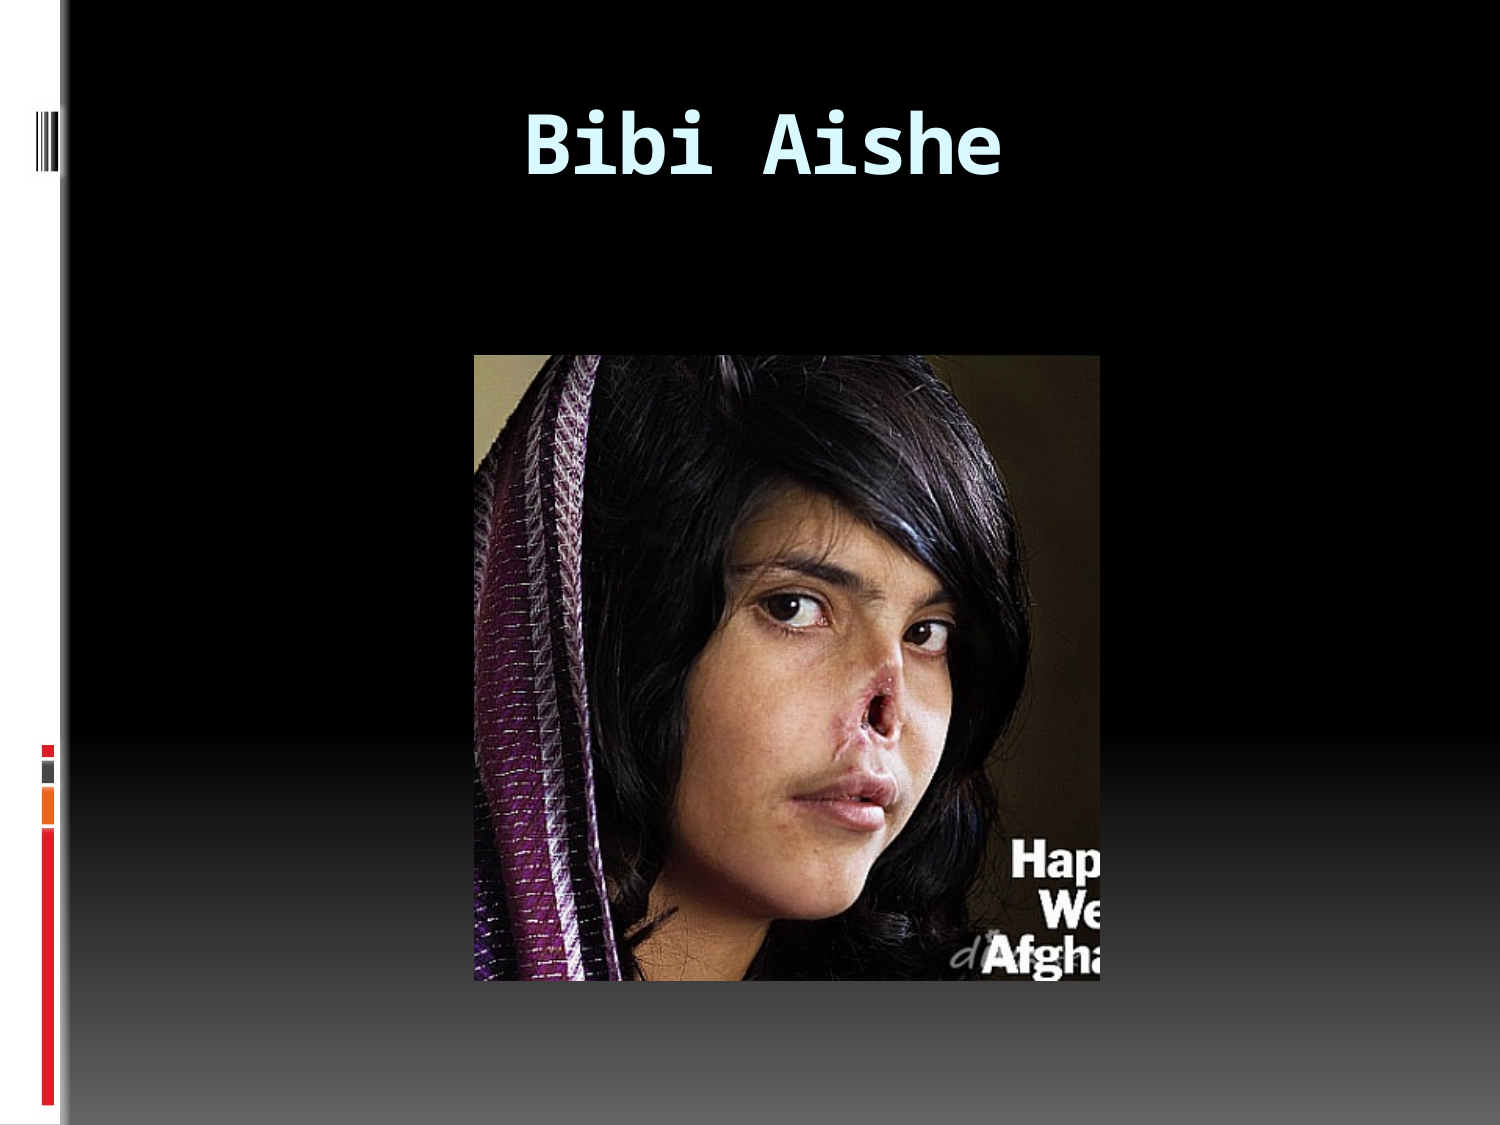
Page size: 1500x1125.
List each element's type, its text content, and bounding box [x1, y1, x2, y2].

title Bibi Aishe [150, 83, 1425, 234]
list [474, 354, 1101, 981]
